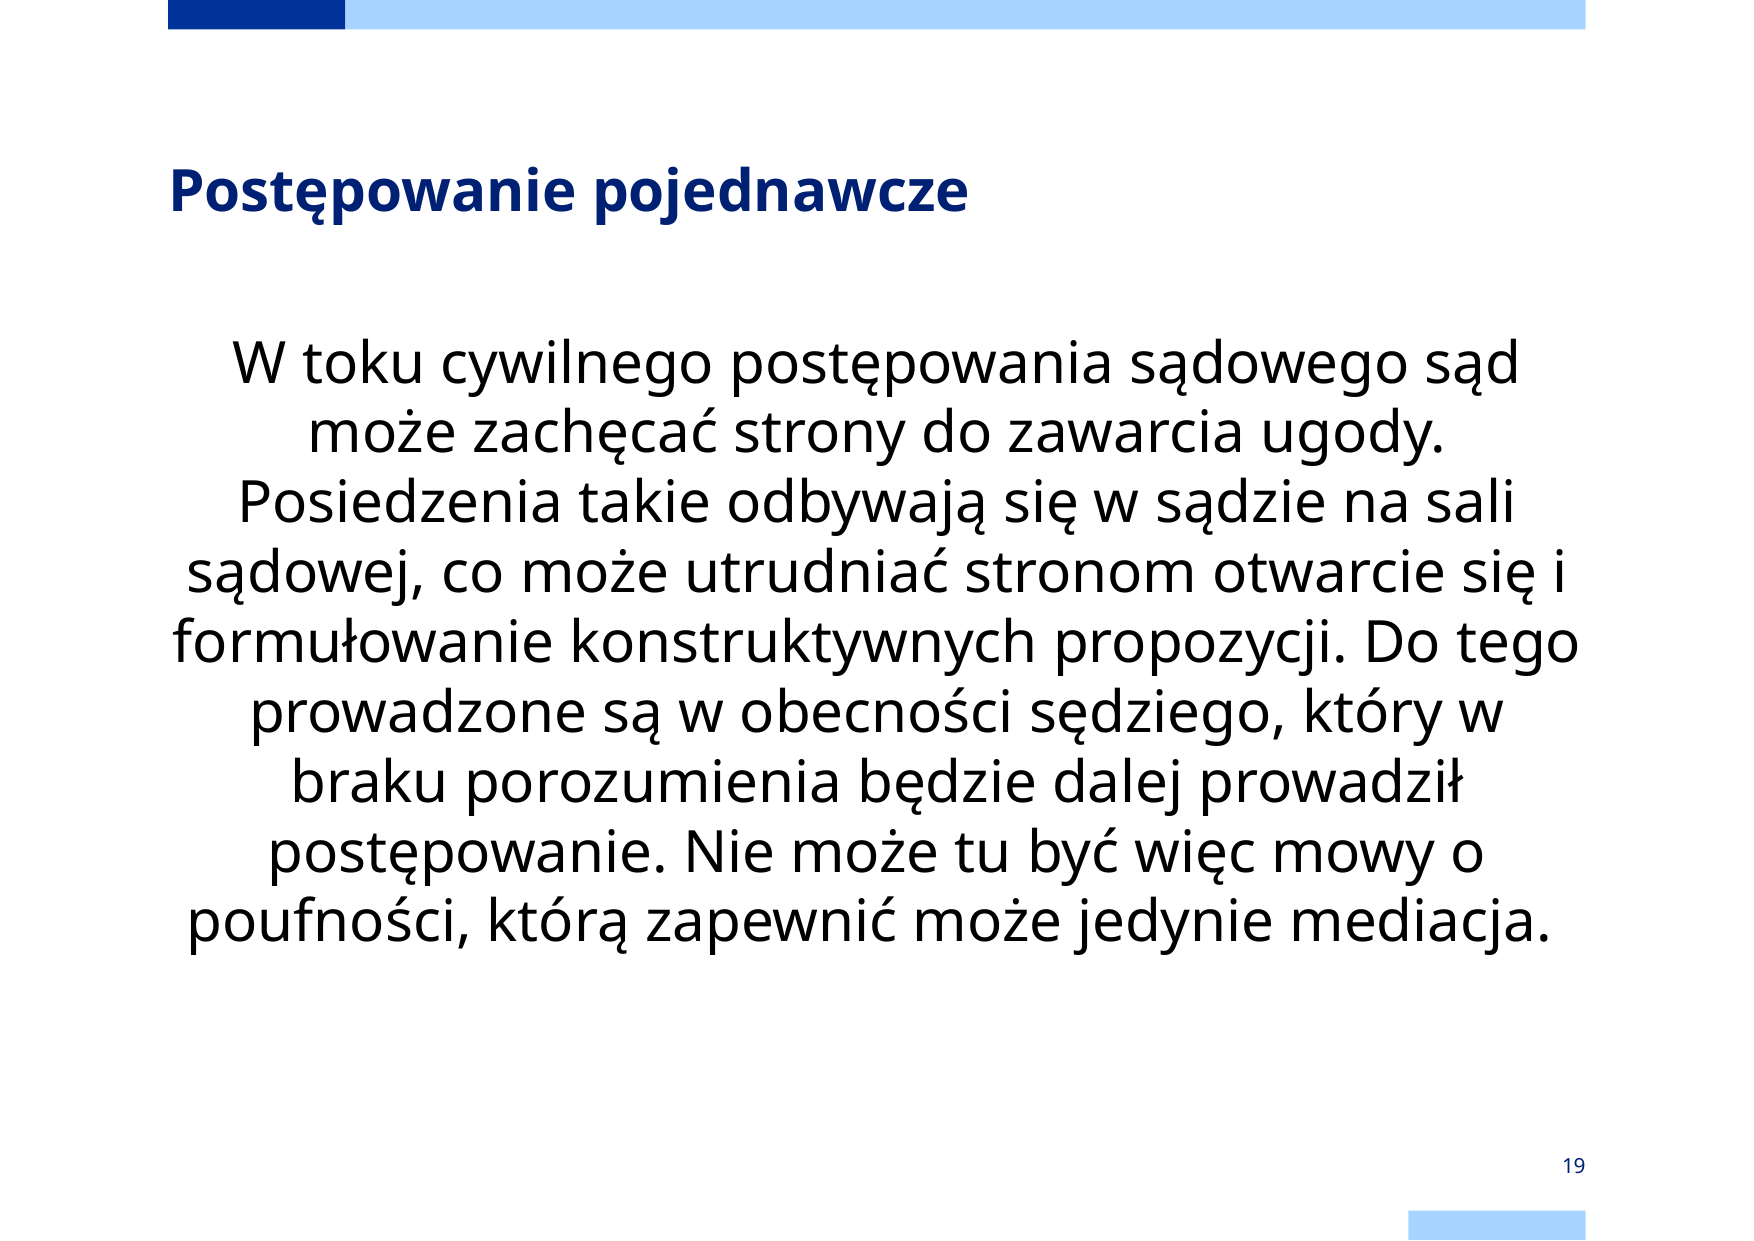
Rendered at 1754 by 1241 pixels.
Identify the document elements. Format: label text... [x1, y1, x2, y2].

title Postępowanie pojednawcze [168, 147, 1586, 324]
slide_number 19 [1408, 1151, 1586, 1182]
list W toku cywilnego postępowania sądowego sąd może zachęcać strony do zawarcia ugody. Posiedzenia takie odbywają się w sądzie na sali sądowej, co może utrudniać stronom otwarcie się i formułowanie konstruktywnych propozycji. Do tego prowadzone są w obecności sędziego, który w braku porozumienia będzie dalej prowadził postępowanie. Nie może tu być więc mowy o poufności, którą zapewnić może jedynie mediacja. [168, 324, 1586, 1093]
